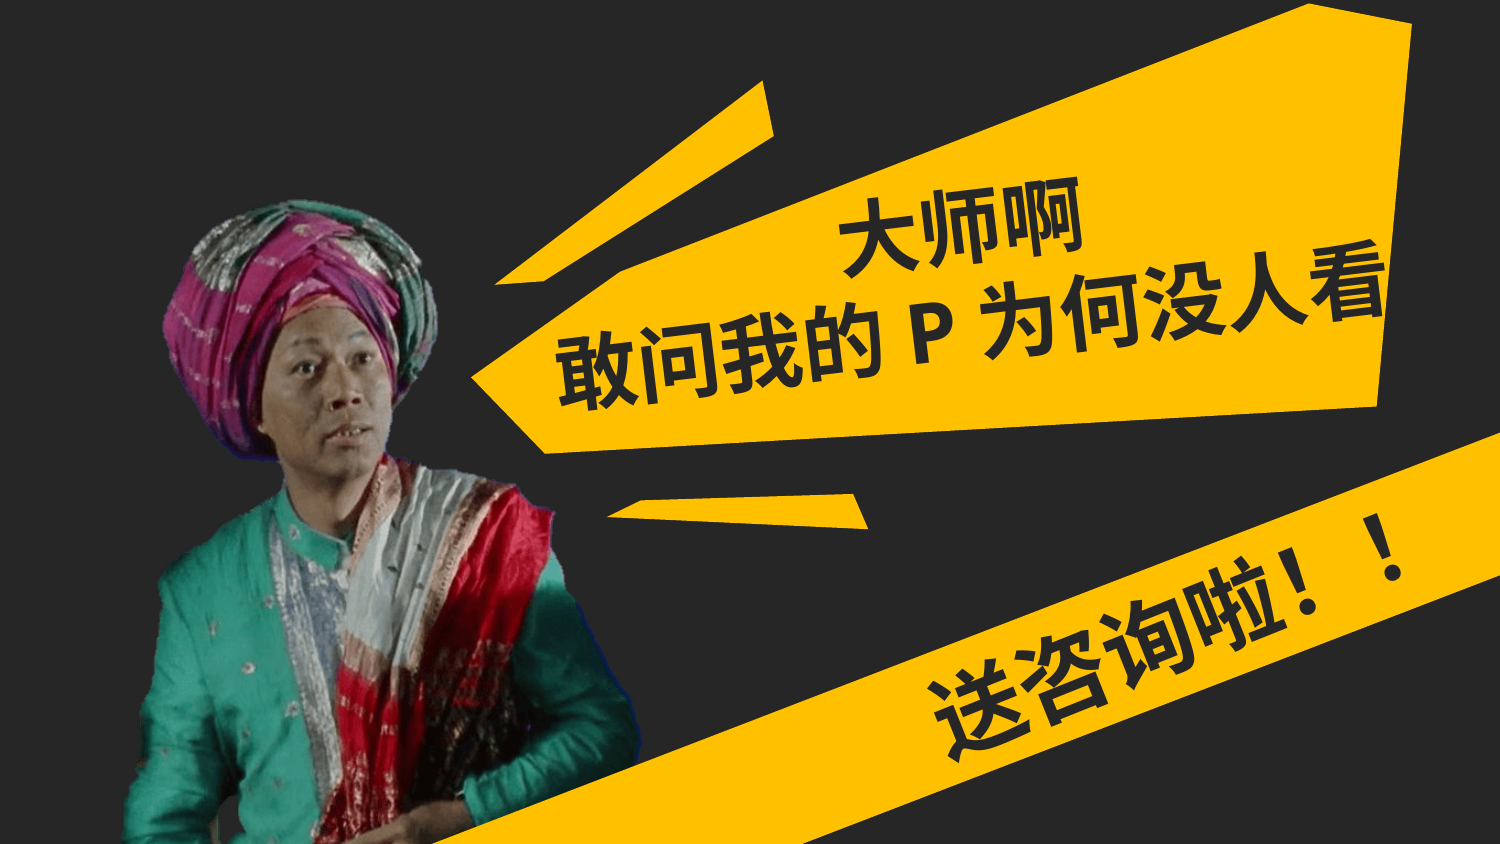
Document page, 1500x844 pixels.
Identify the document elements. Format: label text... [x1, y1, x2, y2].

text_box [695, 333, 1386, 448]
text_box 送咨询啦！！ [897, 456, 1483, 789]
picture [76, 172, 692, 844]
text_box [640, 78, 776, 189]
text_box [695, 432, 1500, 844]
text_box [695, 491, 871, 532]
text_box [849, 1, 1414, 180]
text_box 大师啊 敢问我的P为何没人看 [695, 114, 1420, 416]
